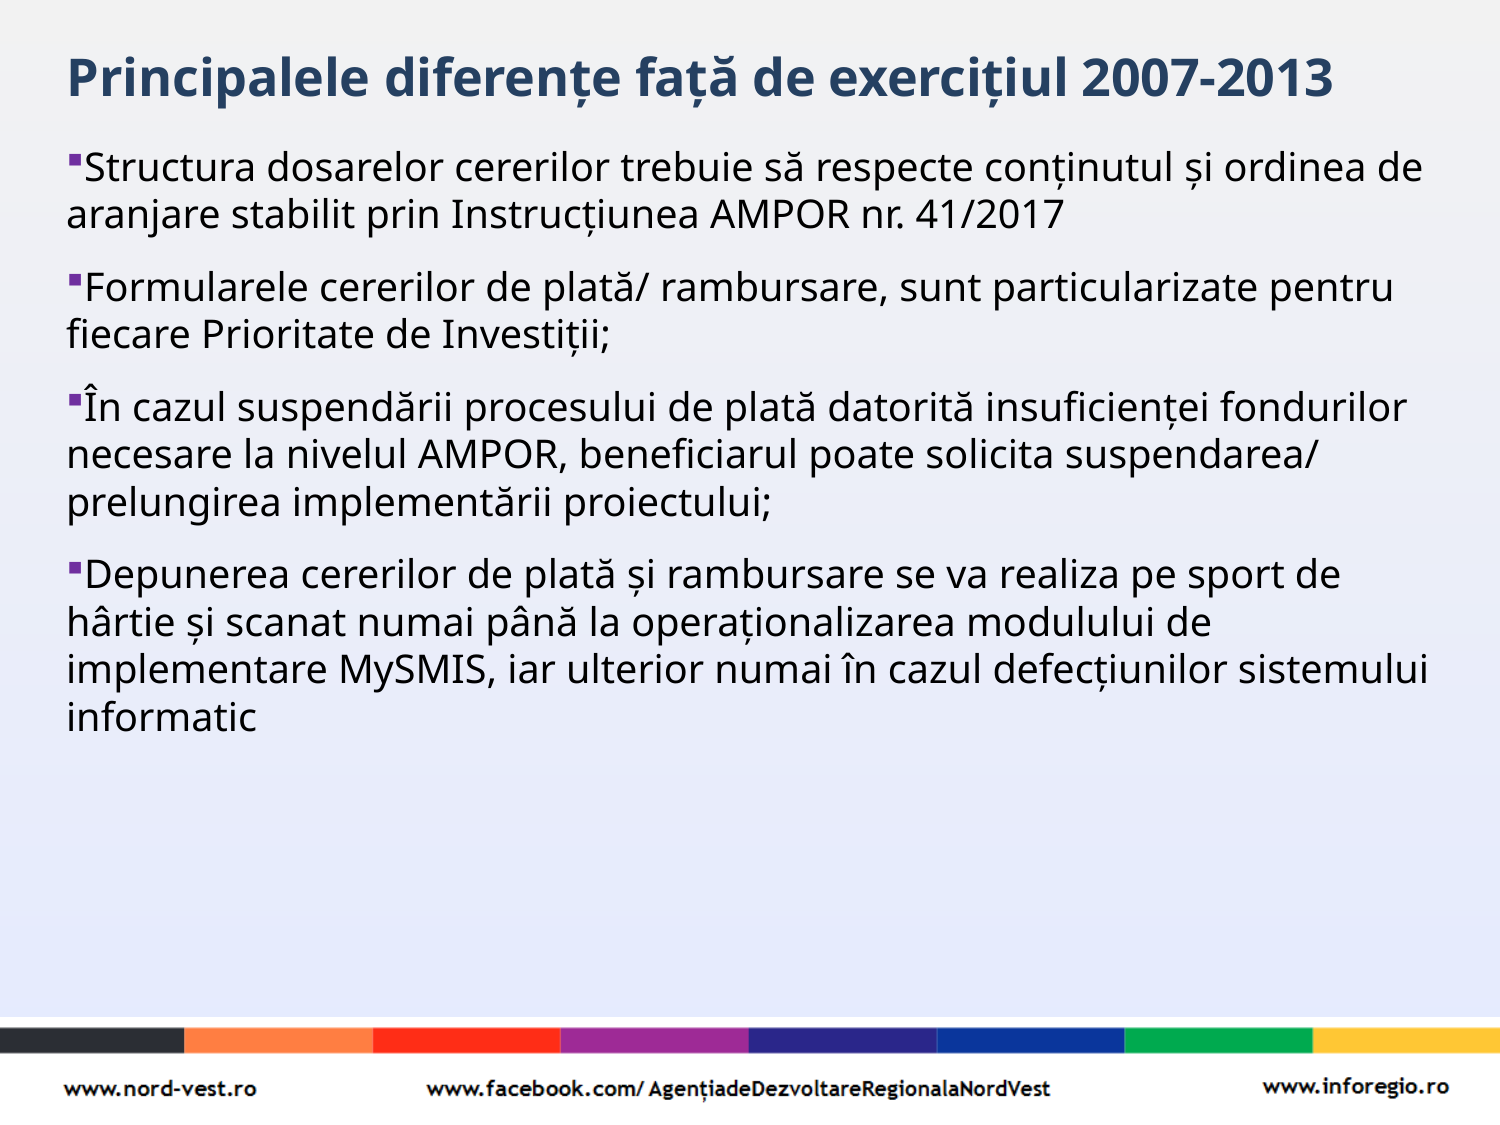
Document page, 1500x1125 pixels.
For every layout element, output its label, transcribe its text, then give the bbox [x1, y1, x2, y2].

text_box Structura dosarelor cererilor trebuie să respecte conținutul și ordinea de aranjare stabilit prin Instrucțiunea AMPOR nr. 41/2017 Formularele cererilor de plată/ rambursare, sunt particularizate pentru fiecare Prioritate de Investiții; În cazul suspendării procesului de plată datorită insuficienței fondurilor necesare la nivelul AMPOR, beneficiarul poate solicita suspendarea/ prelungirea implementării proiectului; Depunerea cererilor de plată și rambursare se va realiza pe sport de hârtie și scanat numai până la operaționalizarea modulului de implementare MySMIS, iar ulterior numai în cazul defecțiunilor sistemului informatic [65, 141, 1432, 880]
picture [0, 1017, 1500, 1125]
title Principalele diferențe față de exercițiul 2007-2013 [66, 37, 1461, 226]
